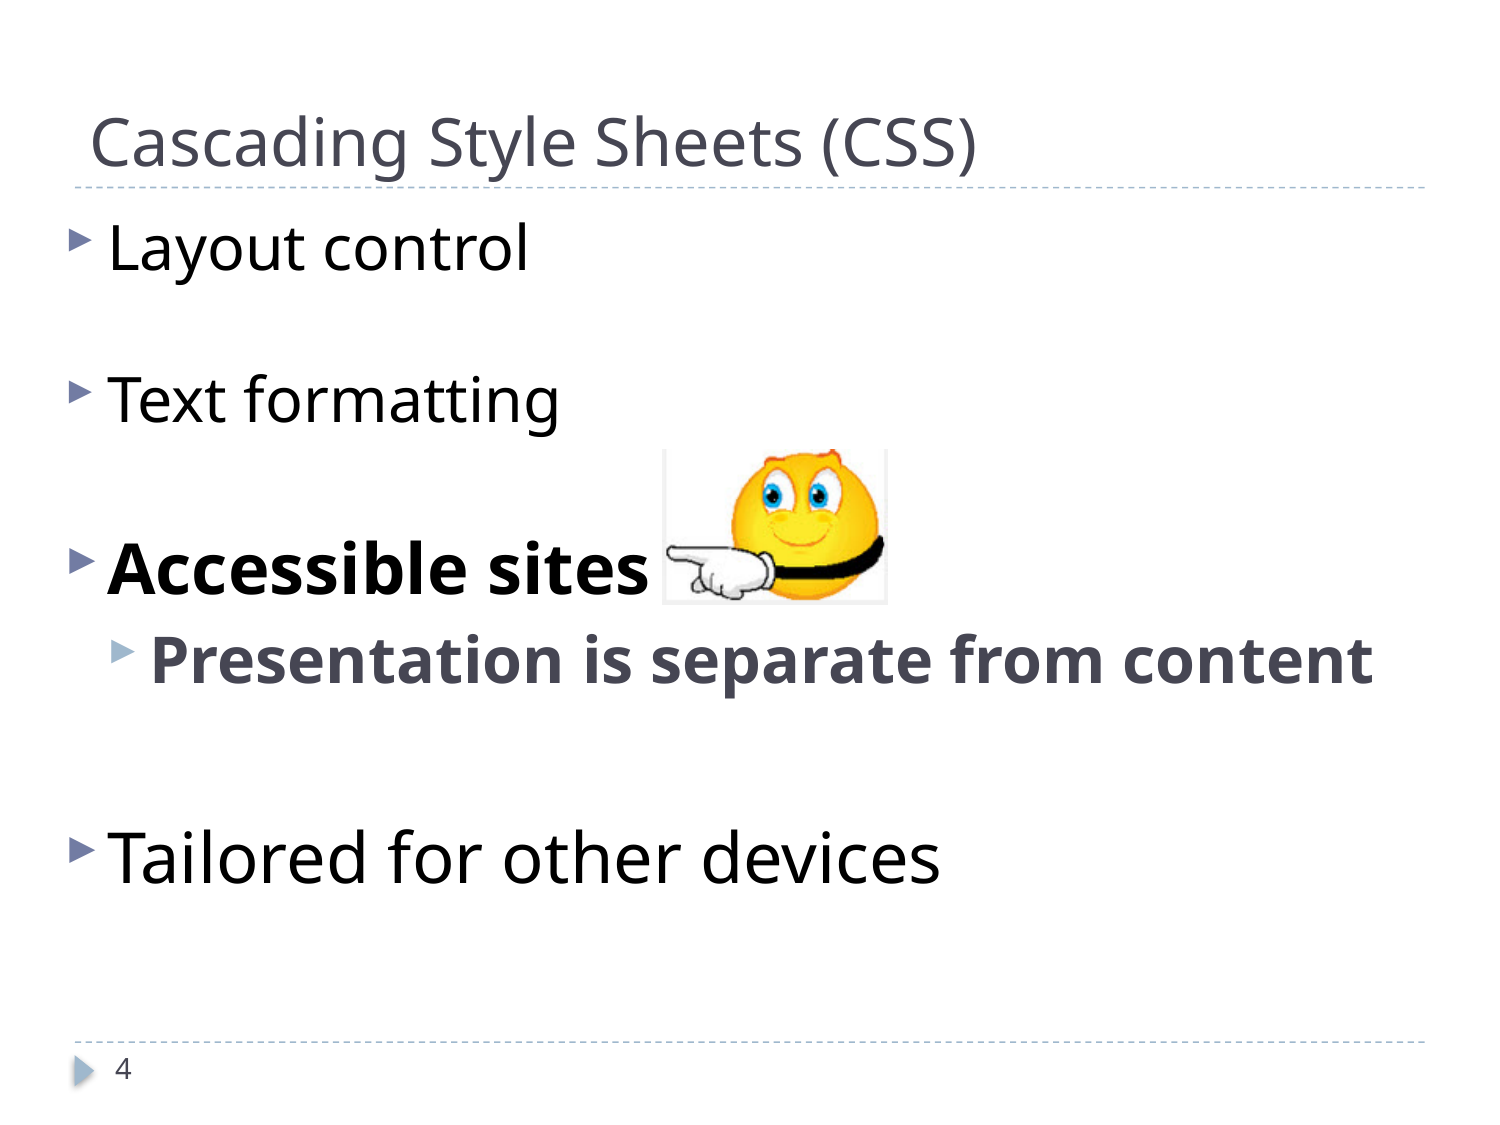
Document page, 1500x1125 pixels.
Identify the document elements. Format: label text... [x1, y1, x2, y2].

picture [662, 449, 888, 605]
list Layout control Text formatting Accessible sites Presentation is separate from content Tailored for other devices [50, 200, 1463, 1000]
title Cascading Style Sheets (CSS) [75, 24, 1425, 188]
slide_number 4 [100, 1042, 426, 1103]
